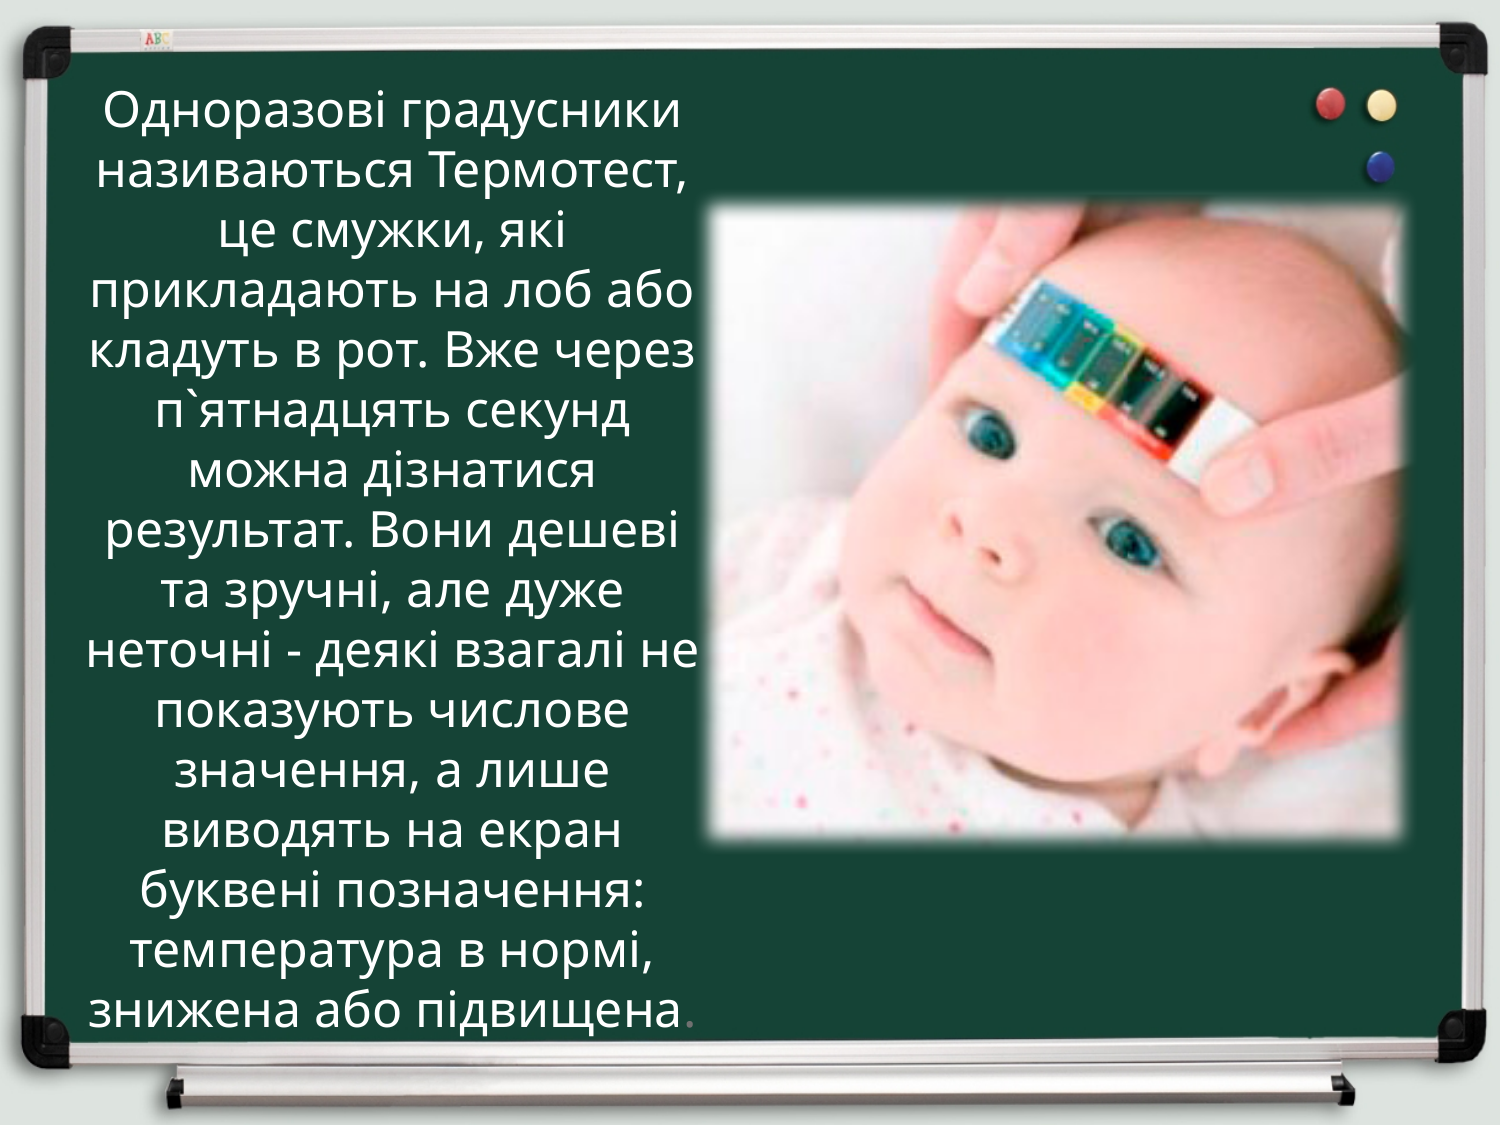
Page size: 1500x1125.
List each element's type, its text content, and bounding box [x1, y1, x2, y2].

picture [0, 0, 1500, 1125]
text_box Одноразові градусники називаються Термотест, це смужки, які прикладають на лоб або кладуть в рот. Вже через п`ятнадцять секунд можна дізнатися результат. Вони дешеві та зручні, але дуже неточні - деякі взагалі не показують числове значення, а лише виводять на екран буквені позначення: температура в нормі, знижена або підвищена. [70, 70, 715, 1045]
